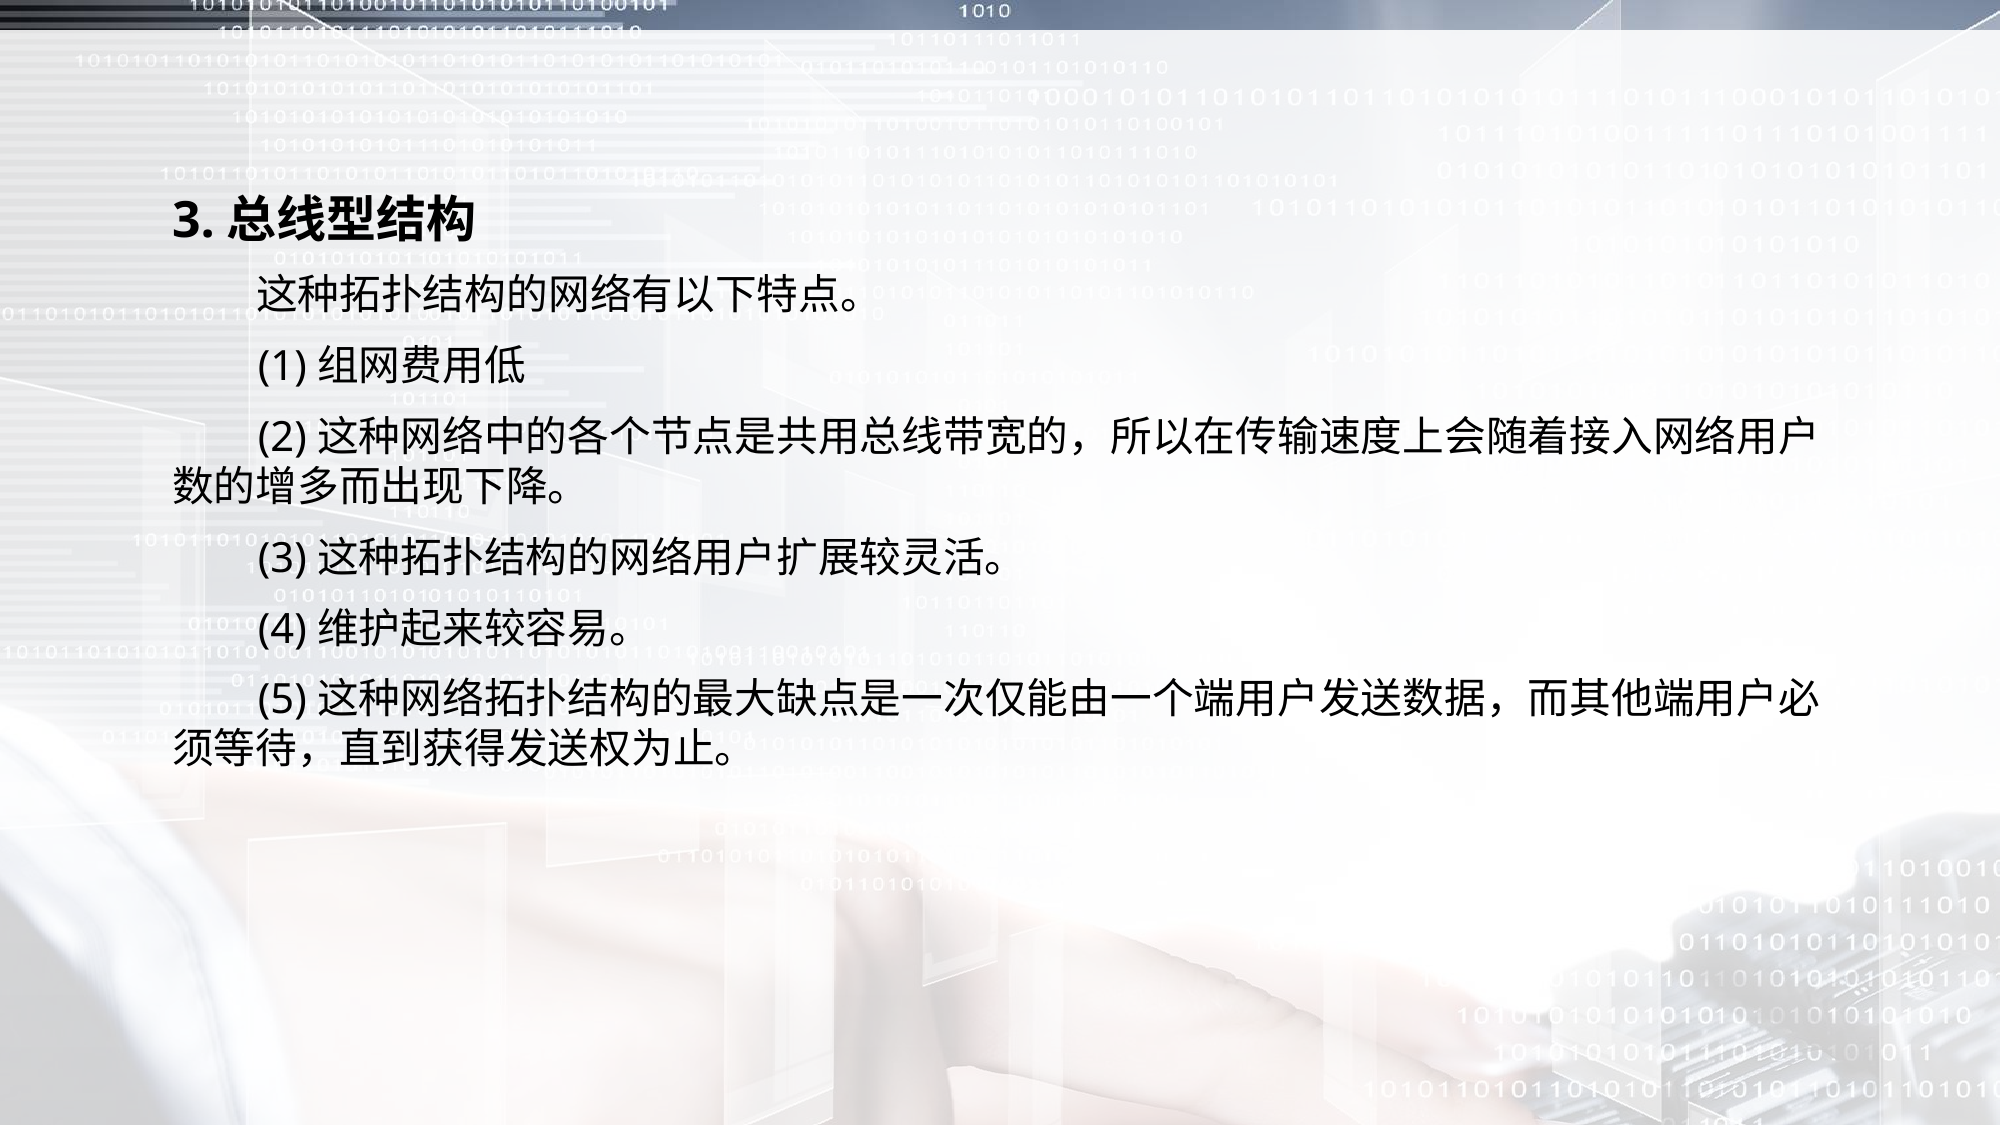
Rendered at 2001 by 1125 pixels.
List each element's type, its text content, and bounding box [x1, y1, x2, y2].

picture [0, 0, 2000, 30]
list 3.总线型结构 这种拓扑结构的网络有以下特点。 (1)组网费用低 (2)这种网络中的各个节点是共用总线带宽的，所以在传输速度上会随着接入网络用户数的增多而出现下降。 (3)这种拓扑结构的网络用户扩展较灵活。 (4)维护起来较容易。 (5)这种网络拓扑结构的最大缺点是一次仅能由一个端用户发送数据，而其他端用户必须等待，直到获得发送权为止。 [157, 179, 1845, 1014]
